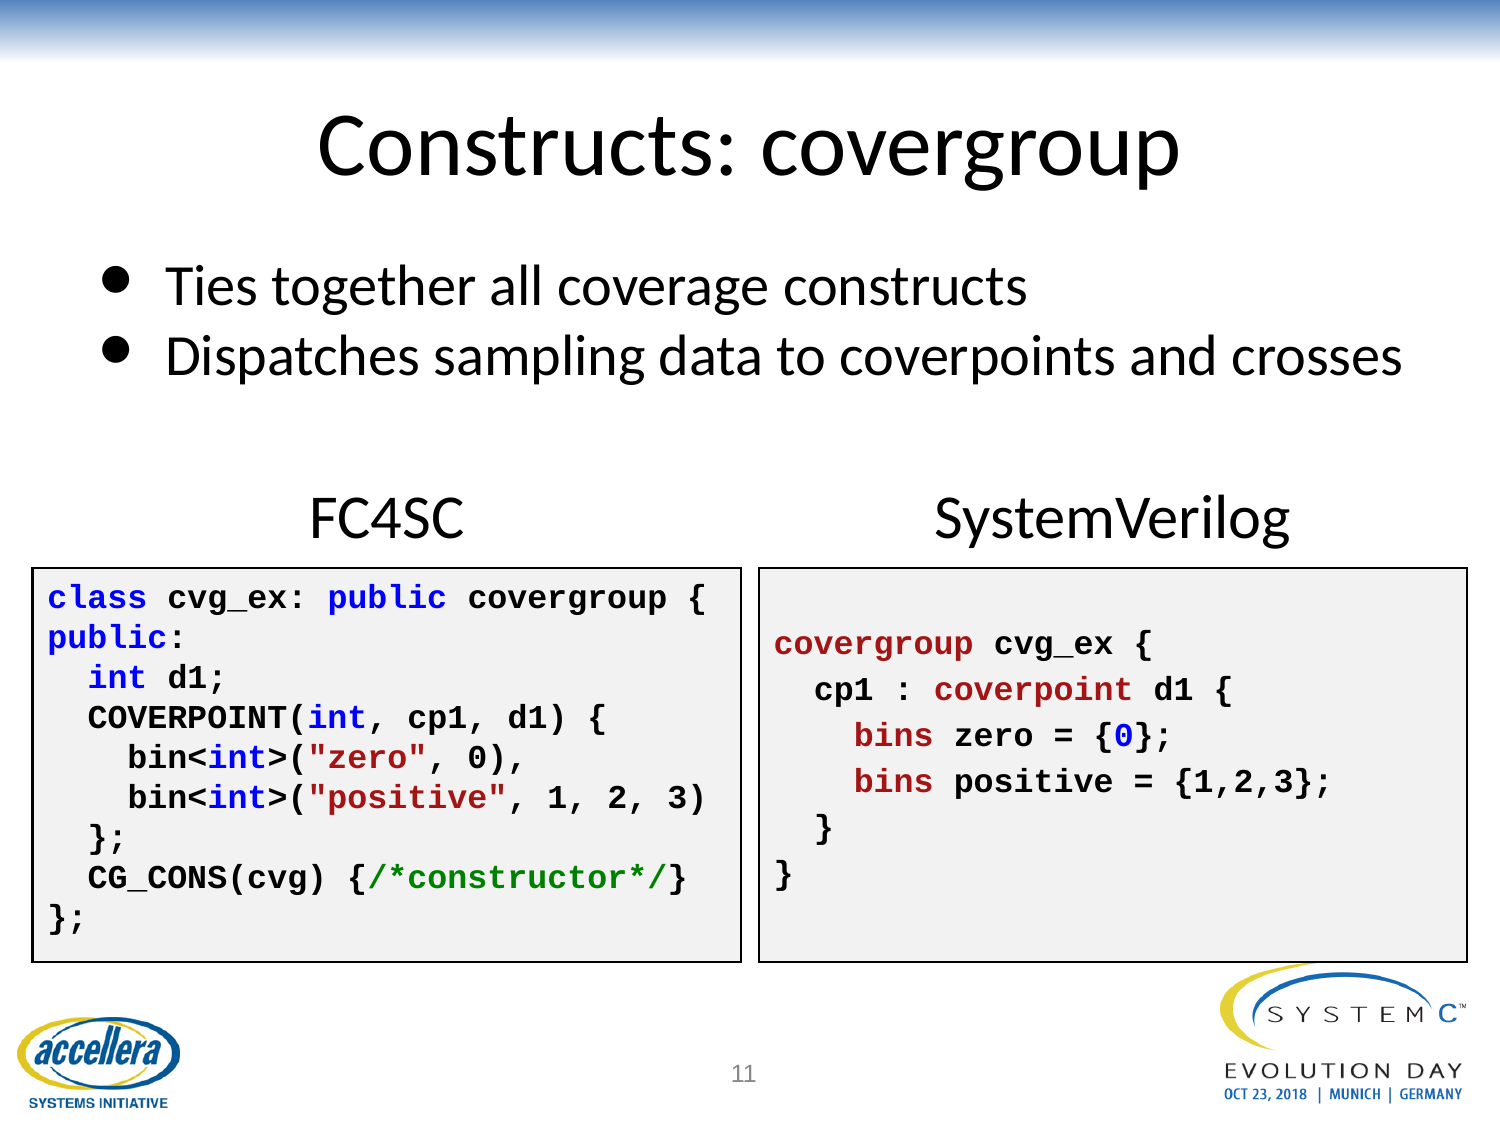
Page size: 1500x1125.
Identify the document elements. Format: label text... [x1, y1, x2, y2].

slide_number ‹#› [600, 1042, 888, 1103]
text_box SystemVerilog [896, 477, 1330, 569]
text_box covergroup cvg_ex { cp1 : coverpoint d1 { bins zero = {0}; bins positive = {1,2,3}; } } [758, 568, 1468, 962]
text_box FC4SC [176, 477, 598, 569]
picture [1211, 957, 1474, 1111]
text_box Ties together all coverage constructs Dispatches sampling data to coverpoints and crosses [74, 232, 1425, 477]
text_box class cvg_ex: public covergroup { public: int d1; COVERPOINT(int, cp1, d1) { bin<int>("zero", 0), bin<int>("positive", 1, 2, 3) }; CG_CONS(cvg) {/*constructor*/} }; [32, 568, 742, 962]
title Constructs: covergroup [75, 45, 1425, 232]
picture [17, 1017, 180, 1108]
